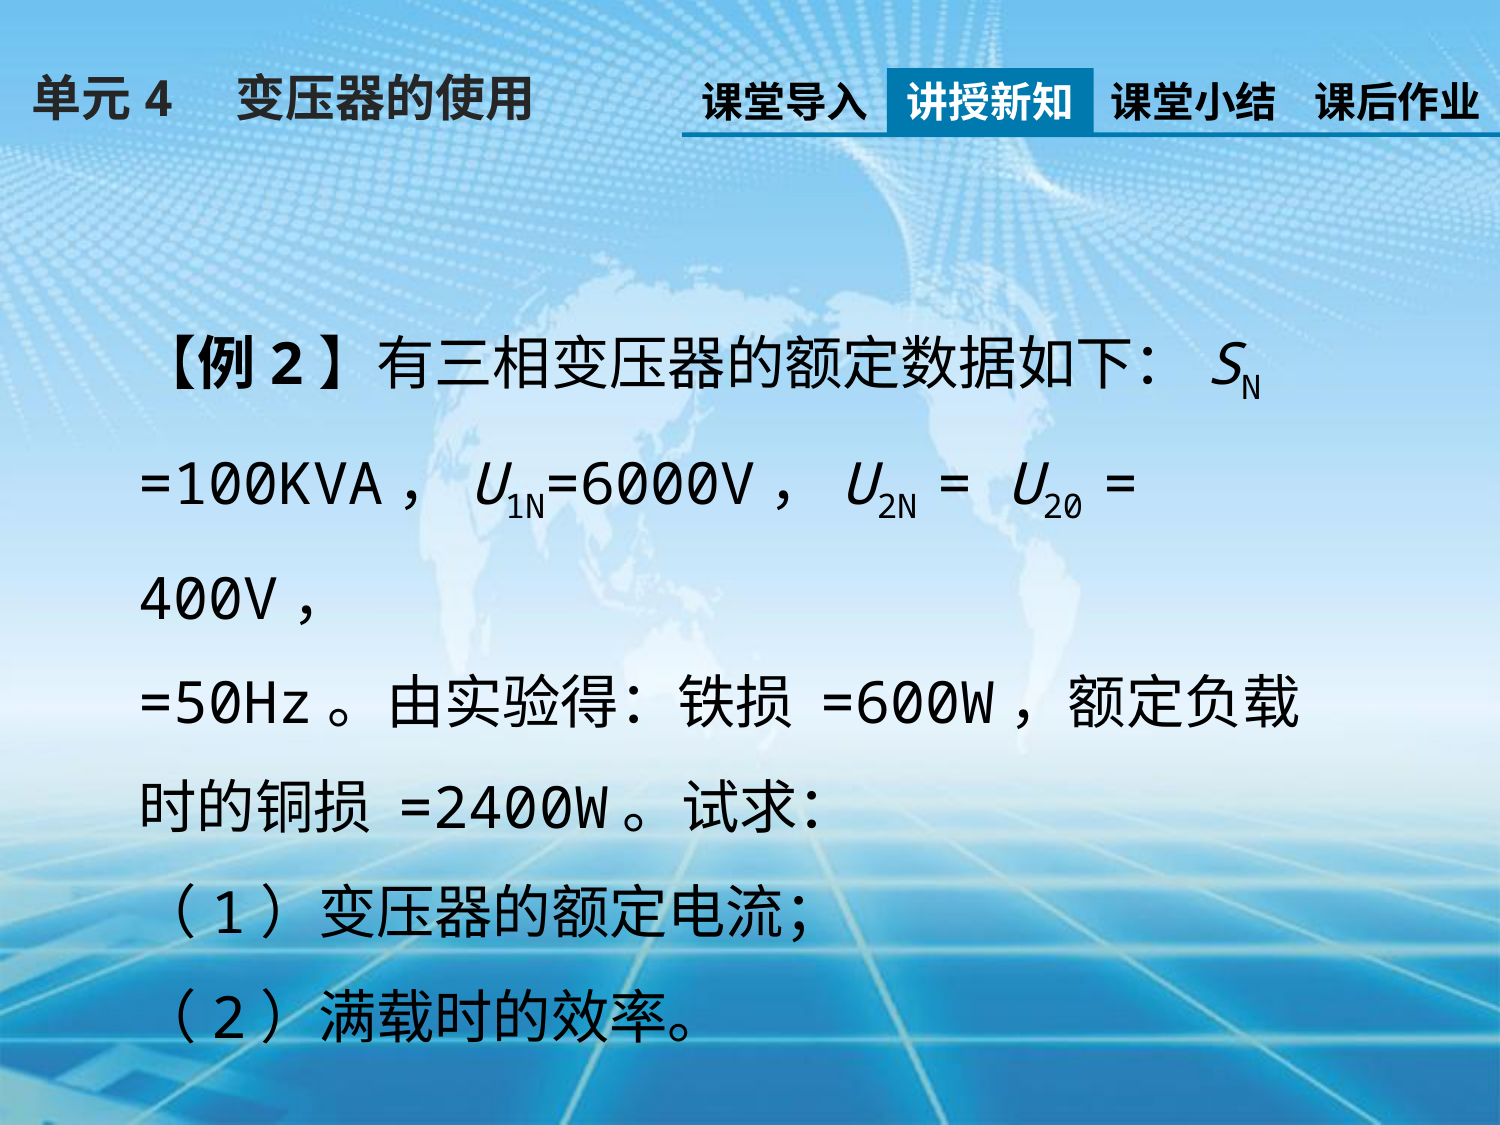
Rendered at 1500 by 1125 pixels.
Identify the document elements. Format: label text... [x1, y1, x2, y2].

text_box 【例2】有三相变压器的额定数据如下：SN =100KVA，U1N=6000V，U2N = U20 = 400V， =50Hz。由实验得：铁损 =600W，额定负载时的铜损 =2400W。试求： （1）变压器的额定电流； （2）满载时的效率。 [124, 279, 1353, 1125]
picture [0, 0, 1500, 1125]
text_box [16, 59, 1500, 135]
